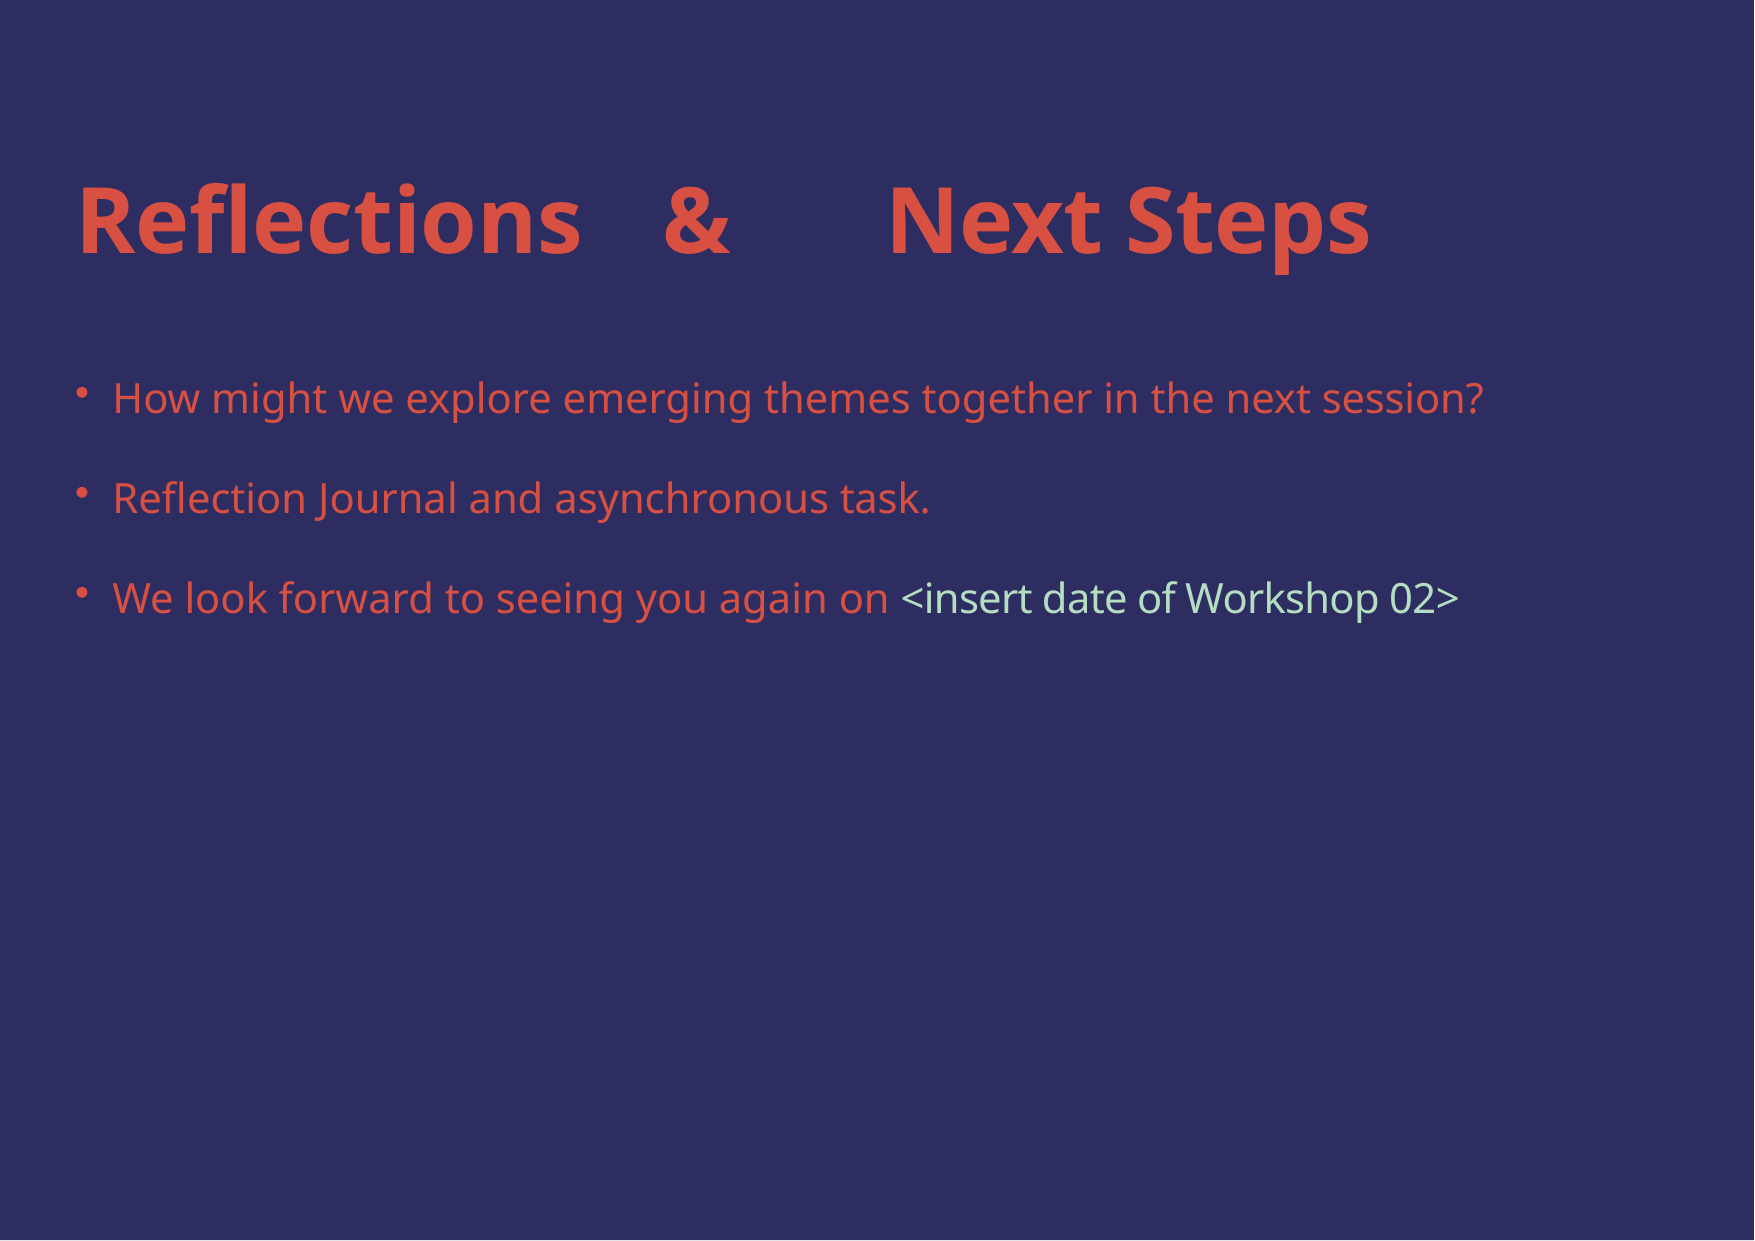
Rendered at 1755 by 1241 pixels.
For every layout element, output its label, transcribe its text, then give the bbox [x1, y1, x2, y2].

title Reflections & Next Steps [72, 159, 1428, 369]
list How might we explore emerging themes together in the next session? Reflection Journal and asynchronous task. We look forward to seeing you again on <insert date of Workshop 02> [72, 369, 1653, 1077]
text_box [0, 0, 1754, 1241]
